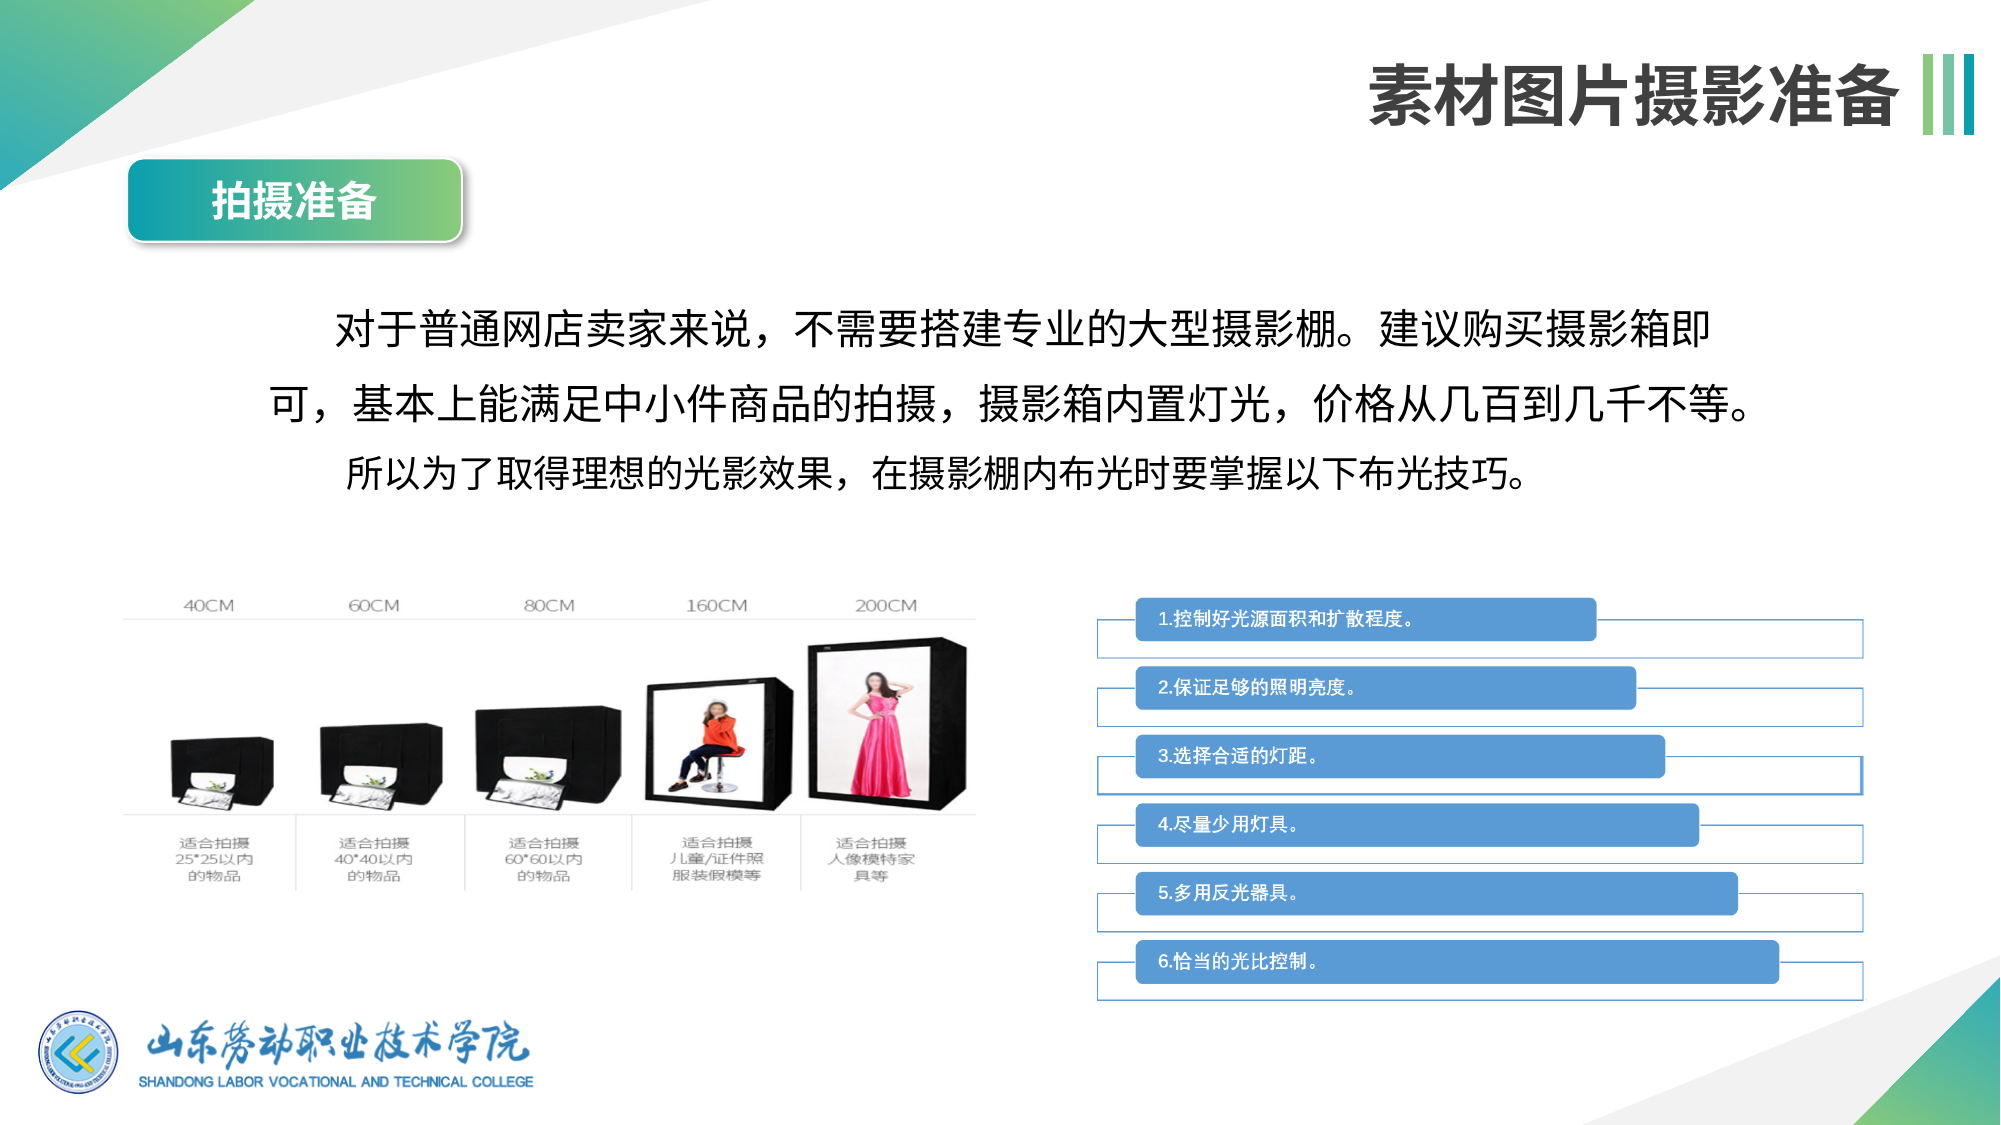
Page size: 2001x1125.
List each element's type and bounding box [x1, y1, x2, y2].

picture [122, 586, 977, 894]
text_box [1928, 54, 1969, 136]
text_box [0, 0, 2000, 1125]
picture [38, 1010, 550, 1094]
picture [1082, 594, 1867, 1003]
text_box [127, 158, 462, 242]
